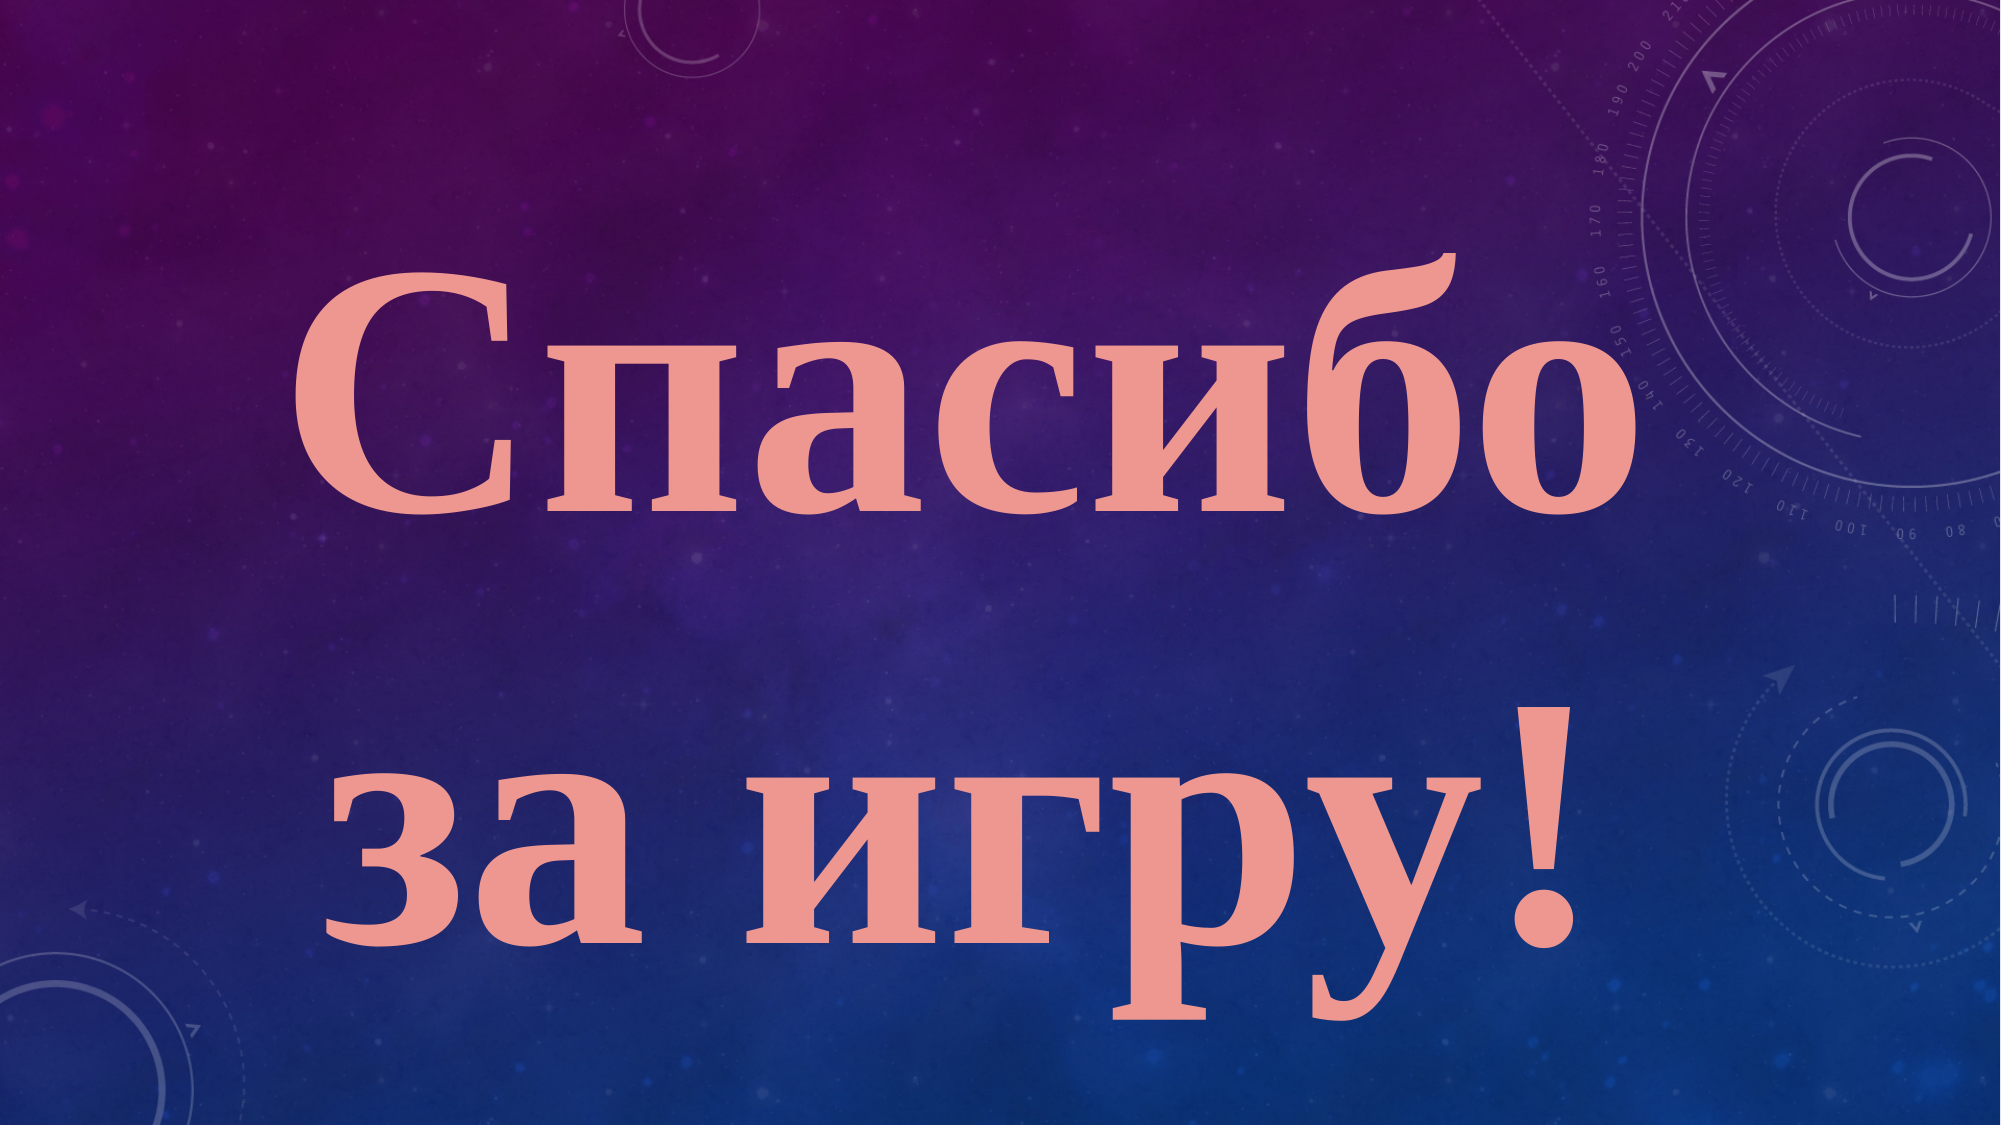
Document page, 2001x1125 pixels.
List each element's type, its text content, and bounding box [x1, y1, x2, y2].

text_box Спасибо за игру! [59, 143, 1870, 1023]
picture [0, 0, 2001, 1125]
